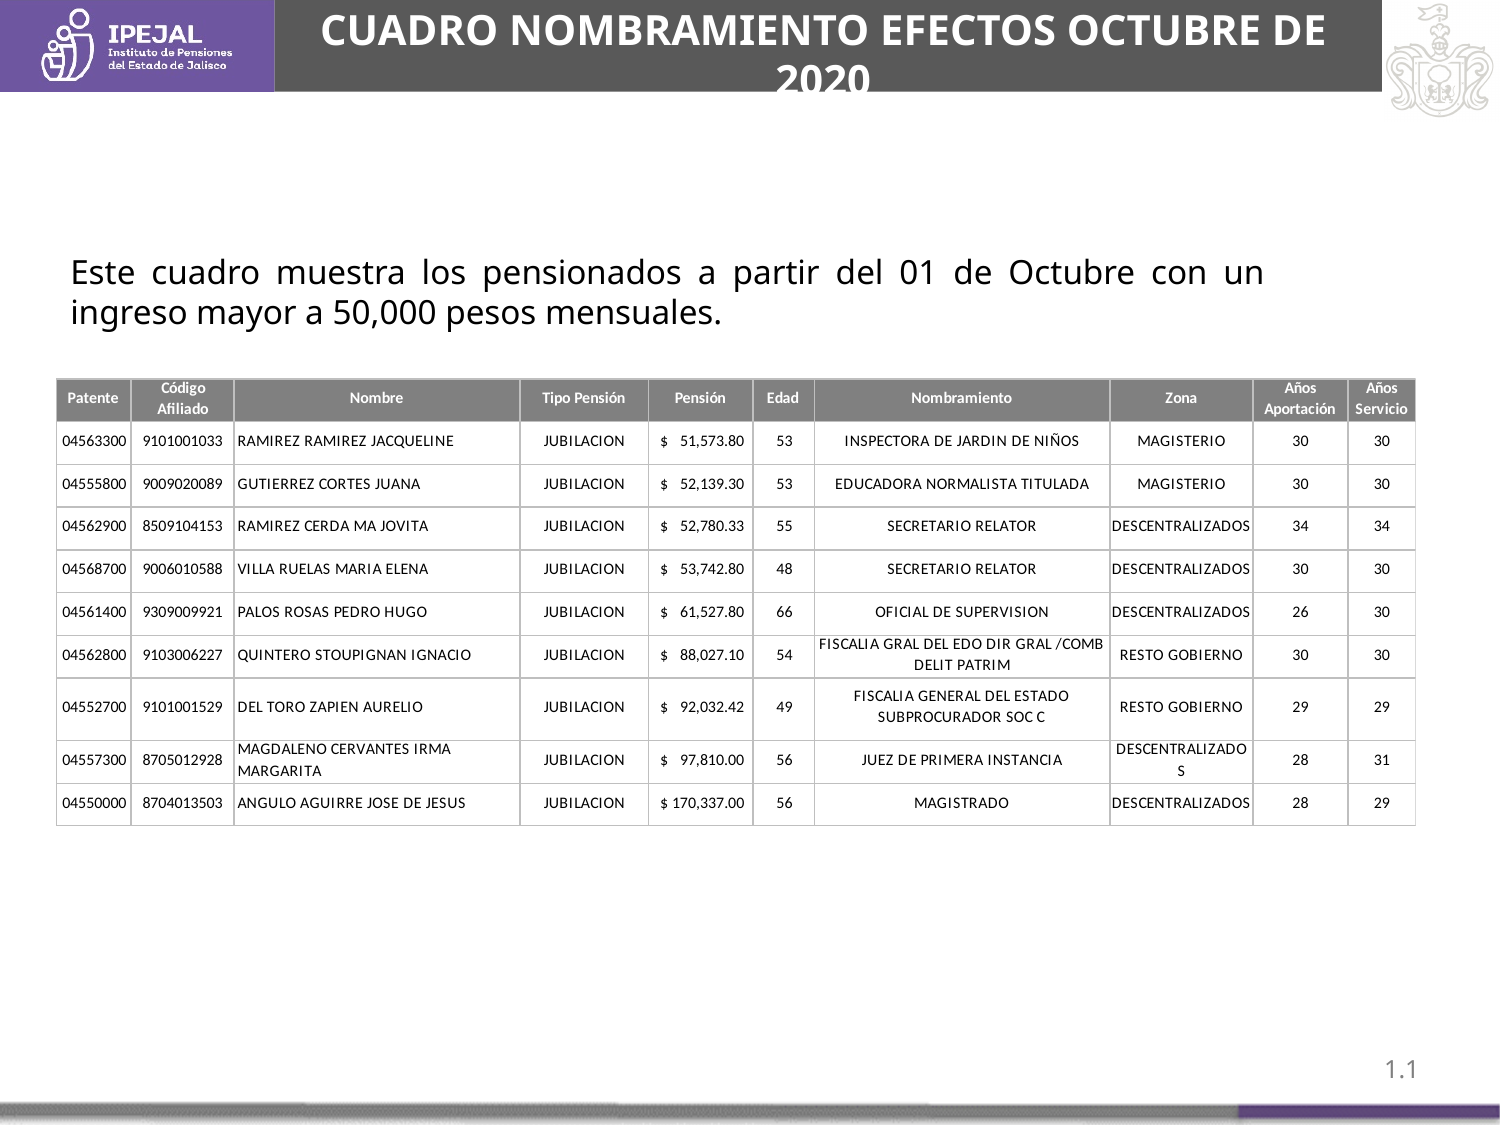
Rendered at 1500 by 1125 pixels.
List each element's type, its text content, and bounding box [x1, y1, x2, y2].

text_box Este cuadro muestra los pensionados a partir del 01 de Octubre con un ingreso mayor a 50,000 pesos mensuales. [55, 244, 1282, 339]
picture [0, 0, 275, 92]
picture [0, 1096, 1500, 1125]
slide_number 3.1 [1341, 1039, 1435, 1103]
picture [55, 378, 1417, 827]
text_box CUADRO NOMBRAMIENTO EFECTOS OCTUBRE DE 2020 [271, 19, 1375, 88]
